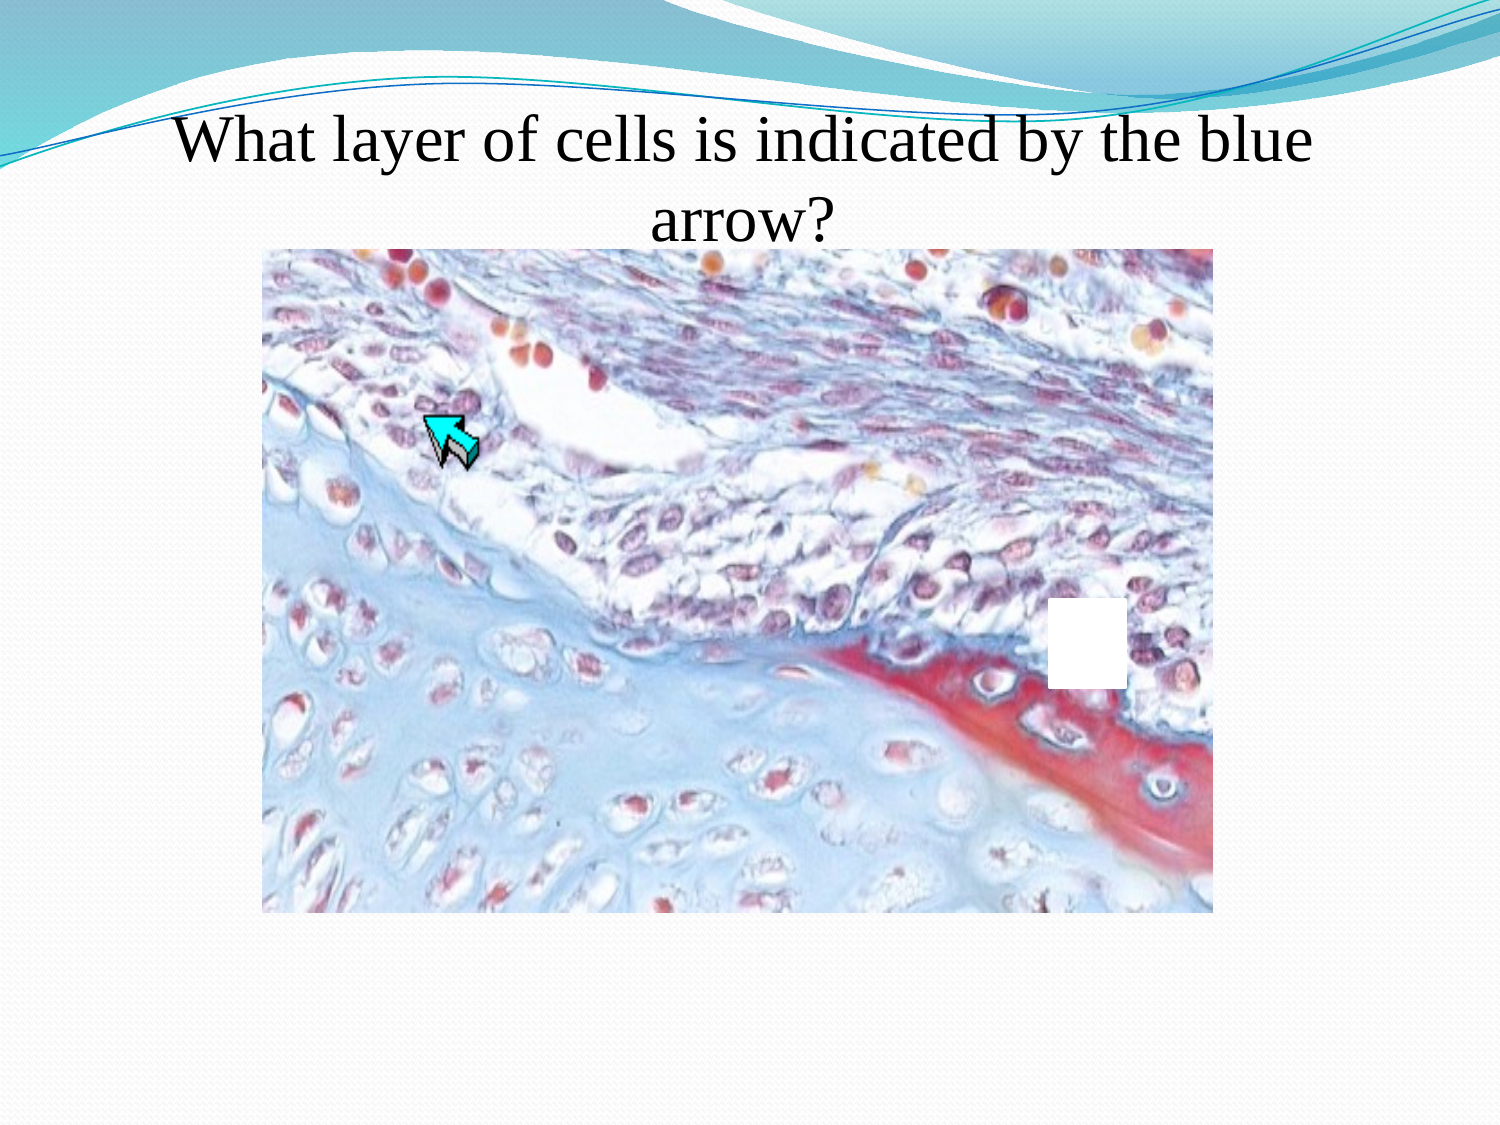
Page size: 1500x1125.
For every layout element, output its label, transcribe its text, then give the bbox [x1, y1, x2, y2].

text_box What layer of cells is indicated by the blue arrow? [74, 87, 1413, 263]
picture [262, 249, 1213, 913]
